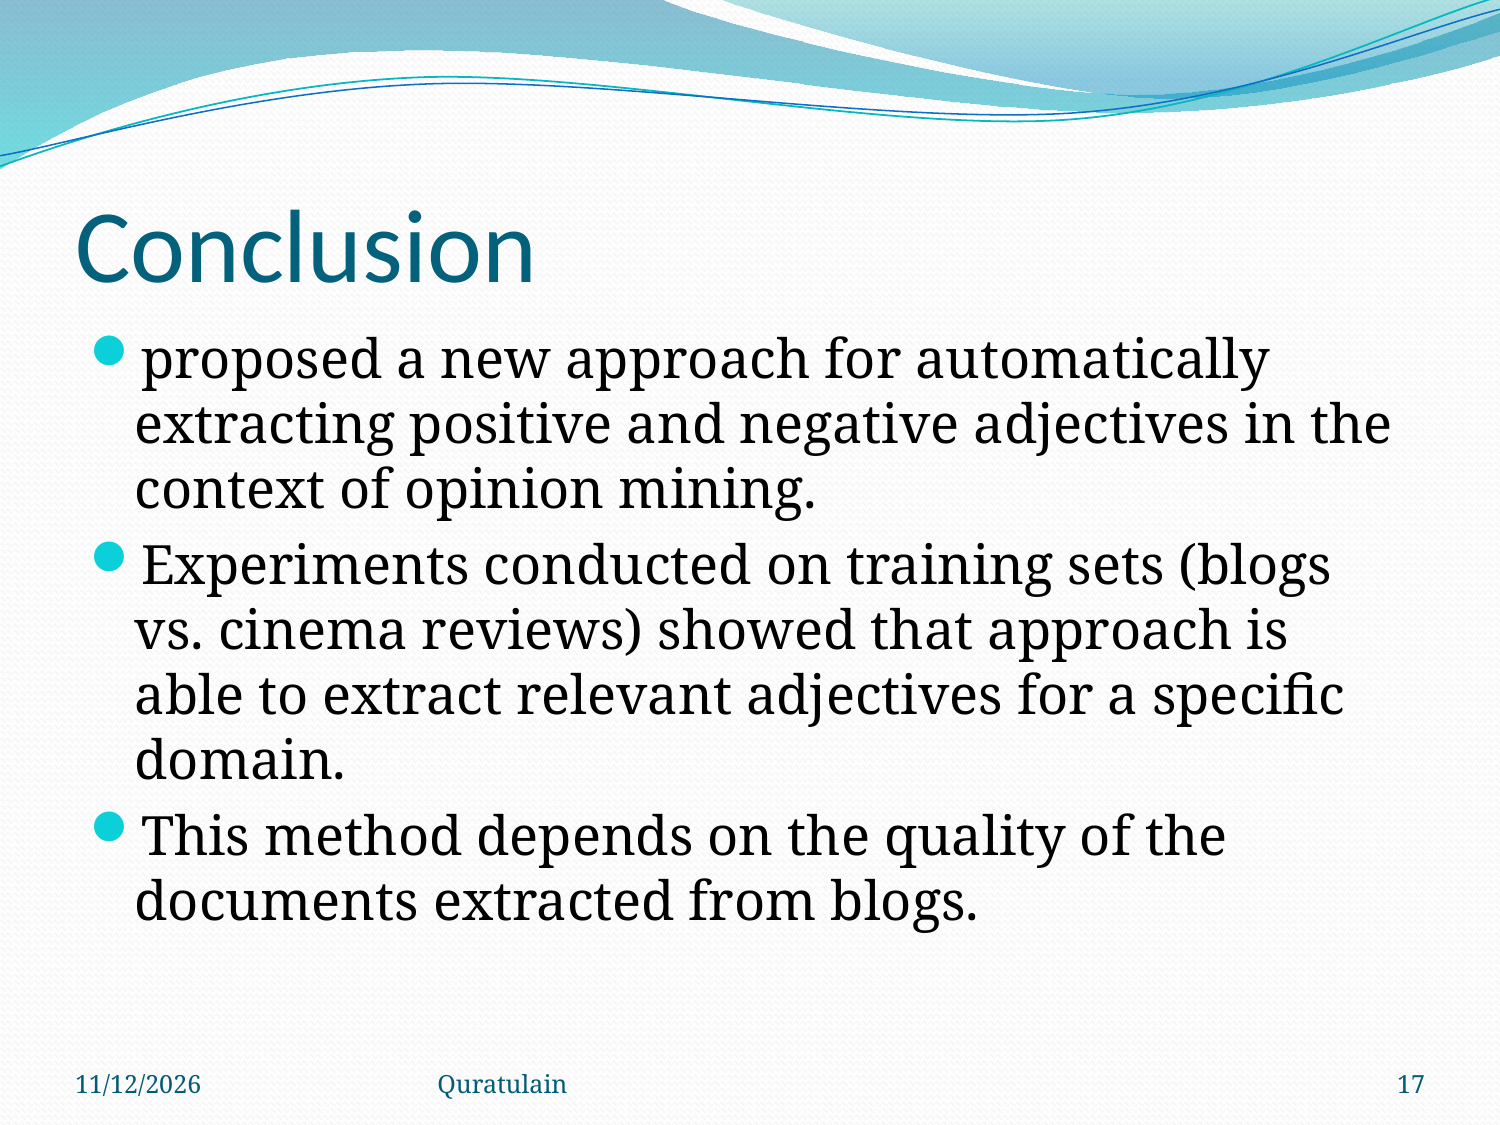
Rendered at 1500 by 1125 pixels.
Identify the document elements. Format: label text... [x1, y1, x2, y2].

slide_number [75, 1042, 425, 1103]
footer Quratulain [437, 1042, 988, 1103]
title Conclusion [75, 115, 1425, 303]
list proposed a new approach for automatically extracting positive and negative adjectives in the context of opinion mining. Experiments conducted on training sets (blogs vs. cinema reviews) showed that approach is able to extract relevant adjectives for a specific domain. This method depends on the quality of the documents extracted from blogs. [75, 317, 1425, 1038]
slide_number 17 [1299, 1042, 1425, 1103]
